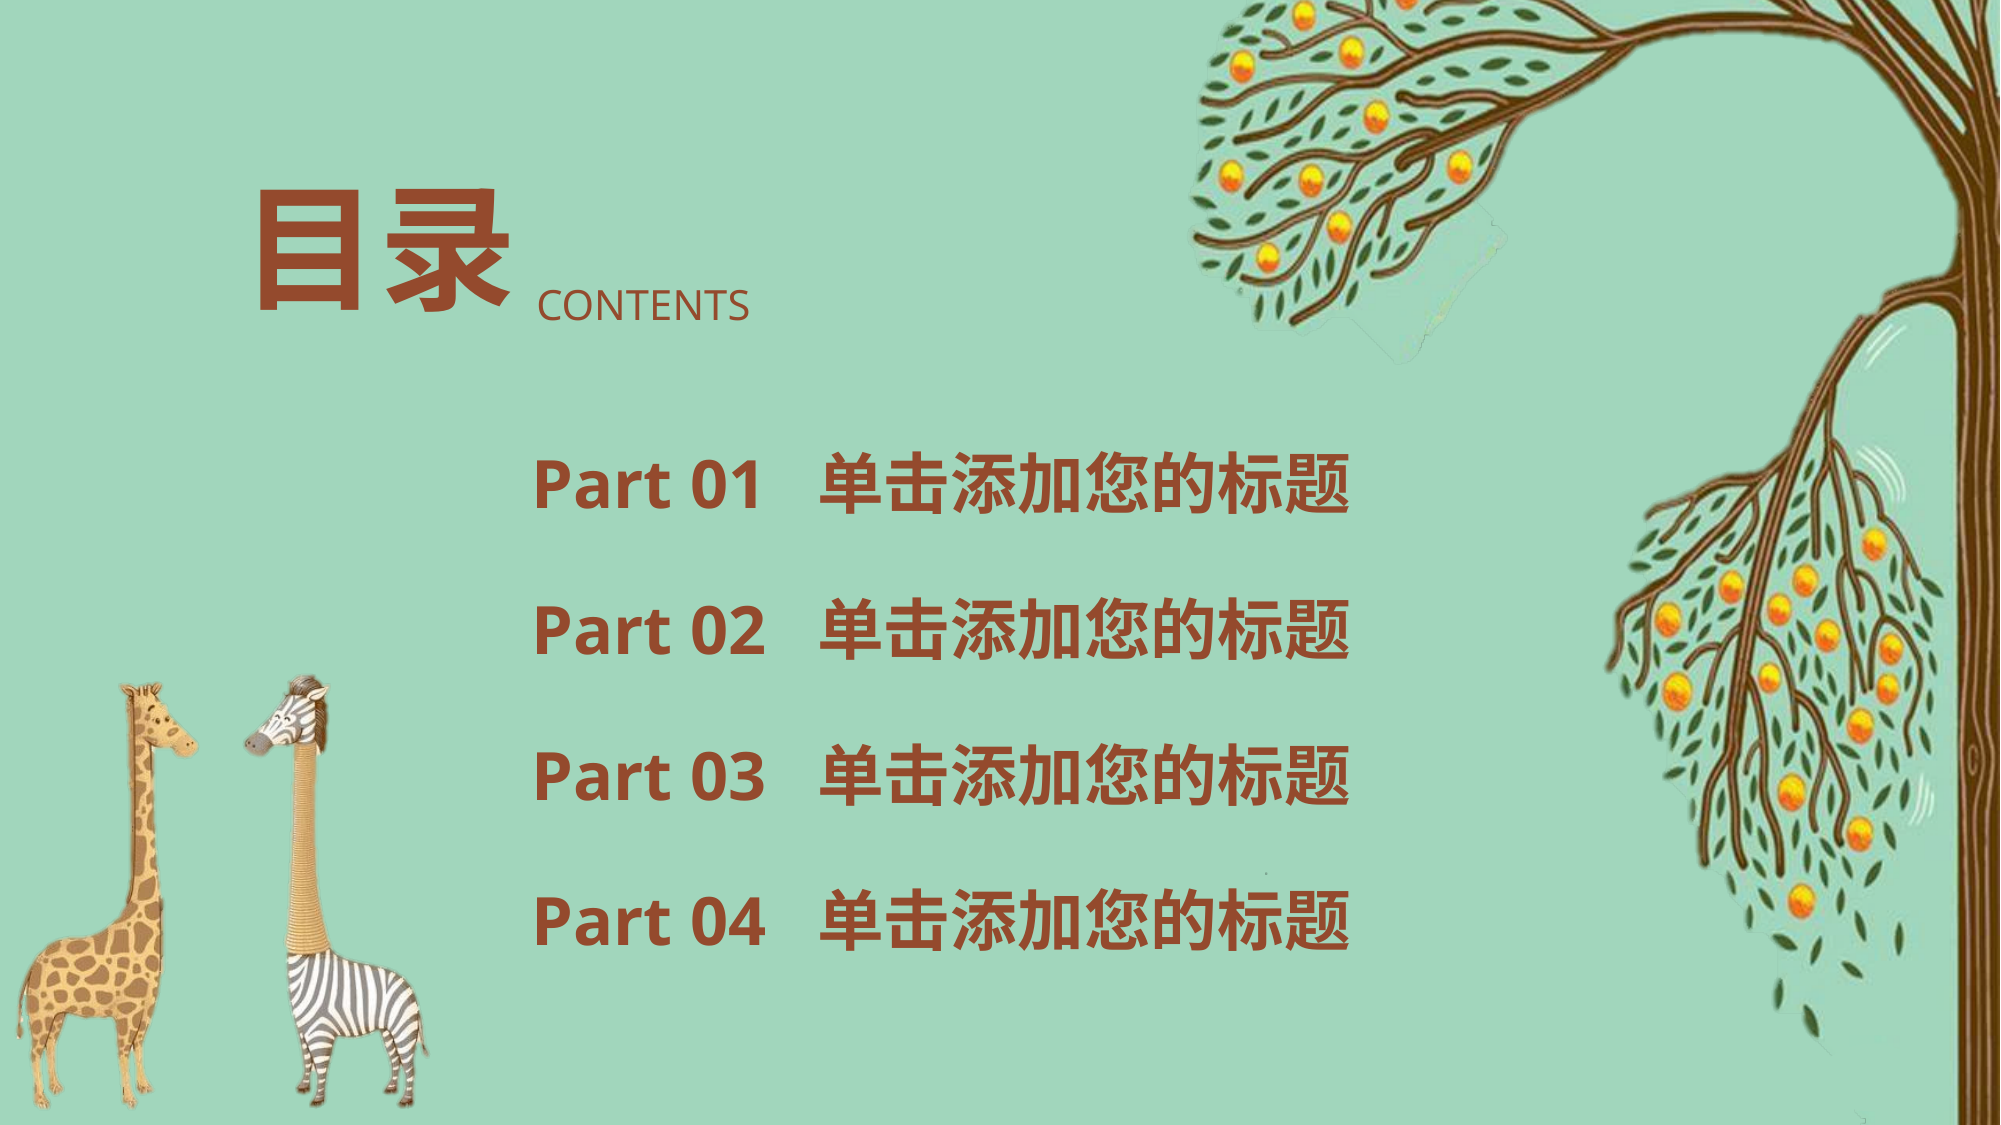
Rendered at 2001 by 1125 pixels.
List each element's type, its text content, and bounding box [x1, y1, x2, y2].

text_box Part 03 单击添加您的标题 [516, 726, 1484, 821]
text_box Part 01 单击添加您的标题 [516, 434, 1484, 530]
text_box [227, 154, 787, 337]
text_box Part 02 单击添加您的标题 [516, 580, 1484, 675]
picture [0, 0, 2000, 1125]
text_box Part 04 单击添加您的标题 [516, 871, 1484, 967]
